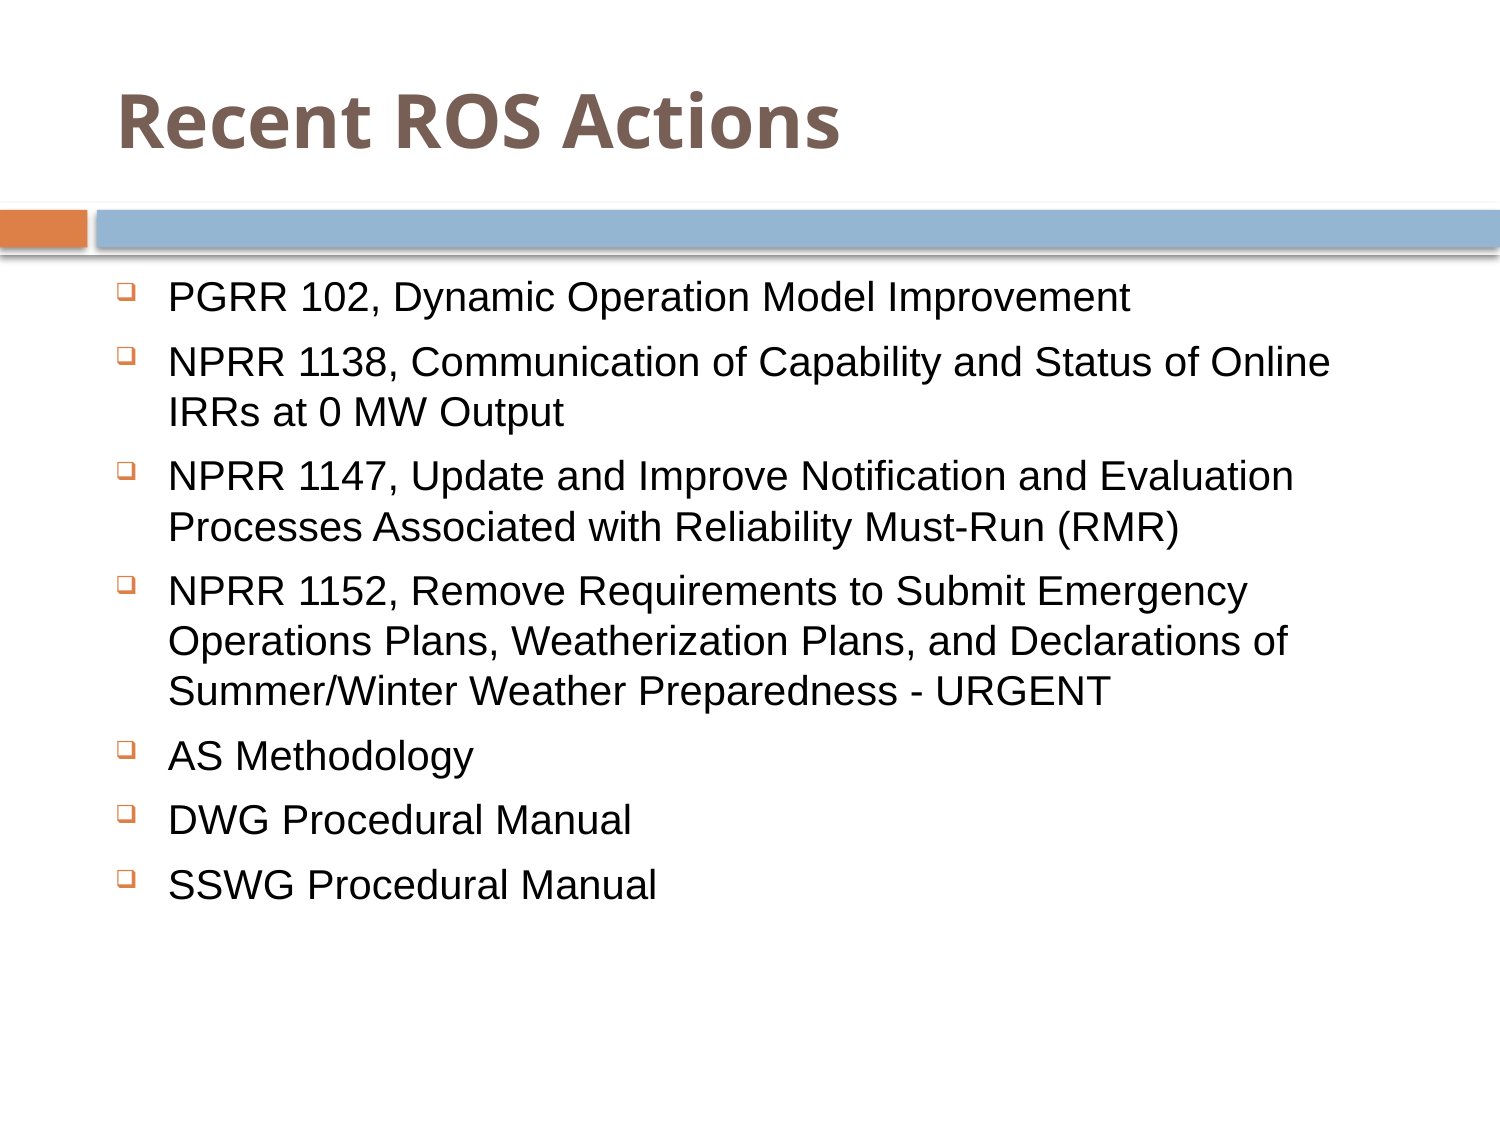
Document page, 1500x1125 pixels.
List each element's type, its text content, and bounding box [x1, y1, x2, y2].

list PGRR 102, Dynamic Operation Model Improvement NPRR 1138, Communication of Capability and Status of Online IRRs at 0 MW Output NPRR 1147, Update and Improve Notification and Evaluation Processes Associated with Reliability Must-Run (RMR) NPRR 1152, Remove Requirements to Submit Emergency Operations Plans, Weatherization Plans, and Declarations of Summer/Winter Weather Preparedness - URGENT AS Methodology DWG Procedural Manual SSWG Procedural Manual [100, 262, 1439, 1001]
title Recent ROS Actions [100, 37, 1439, 201]
